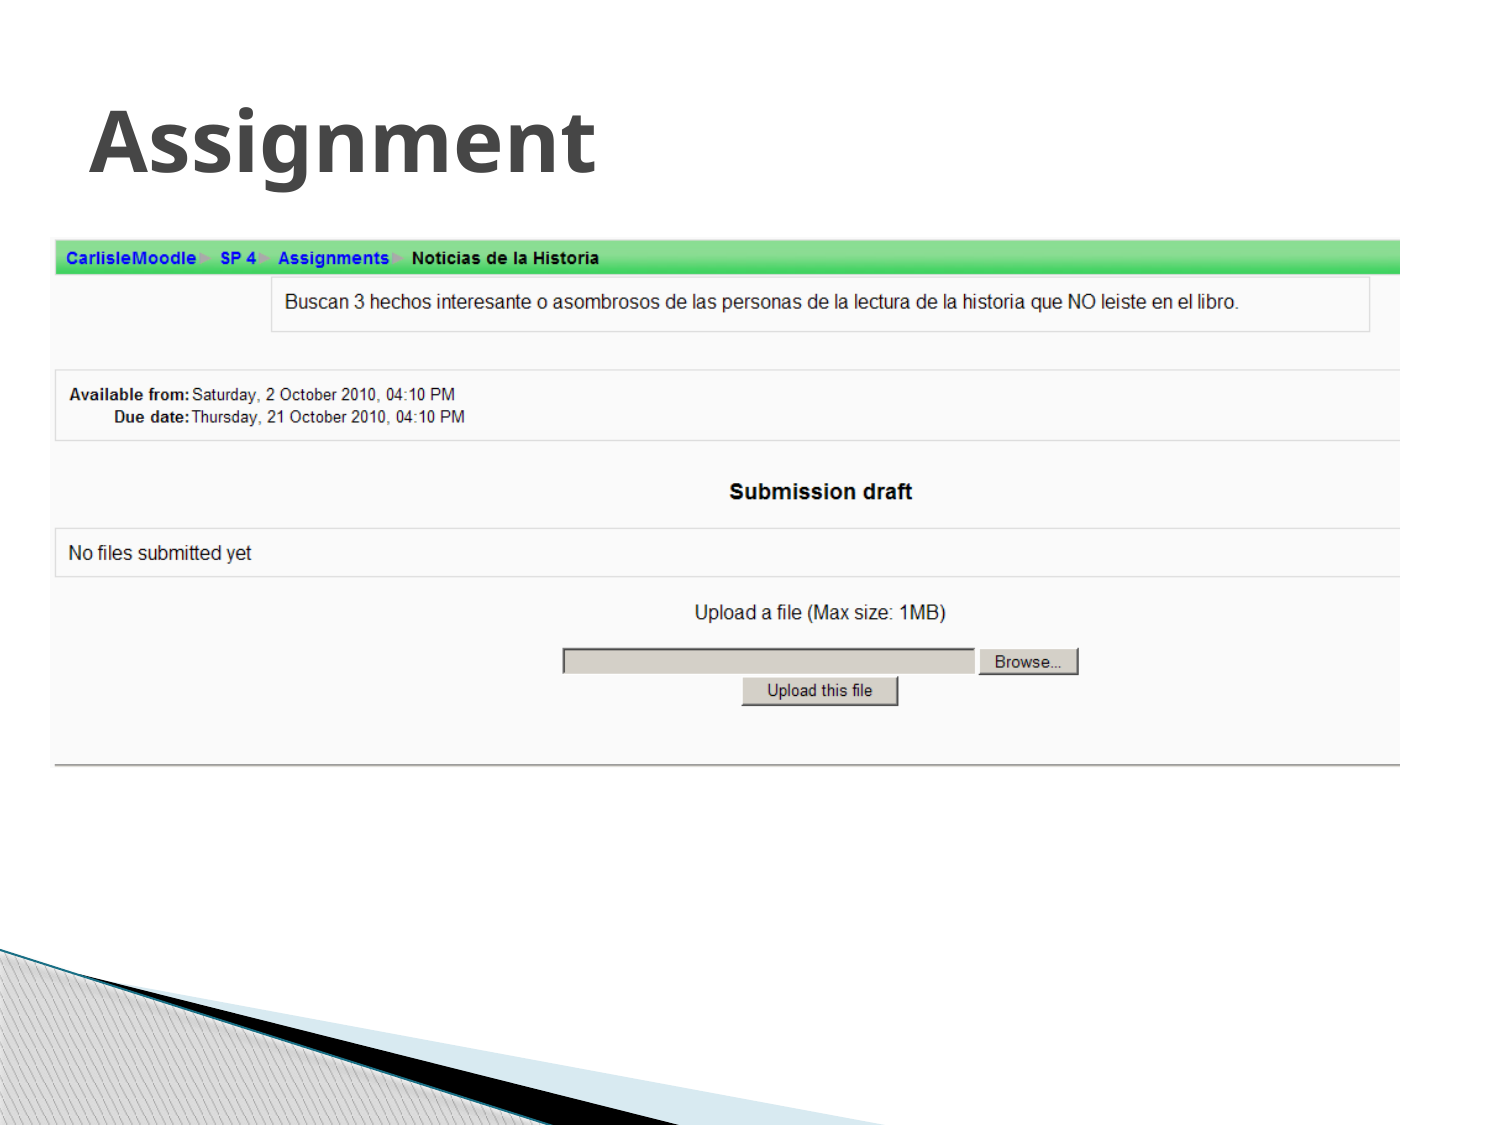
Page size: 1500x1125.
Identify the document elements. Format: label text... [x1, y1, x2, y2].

title Assignment [75, 45, 1425, 233]
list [49, 237, 1401, 768]
